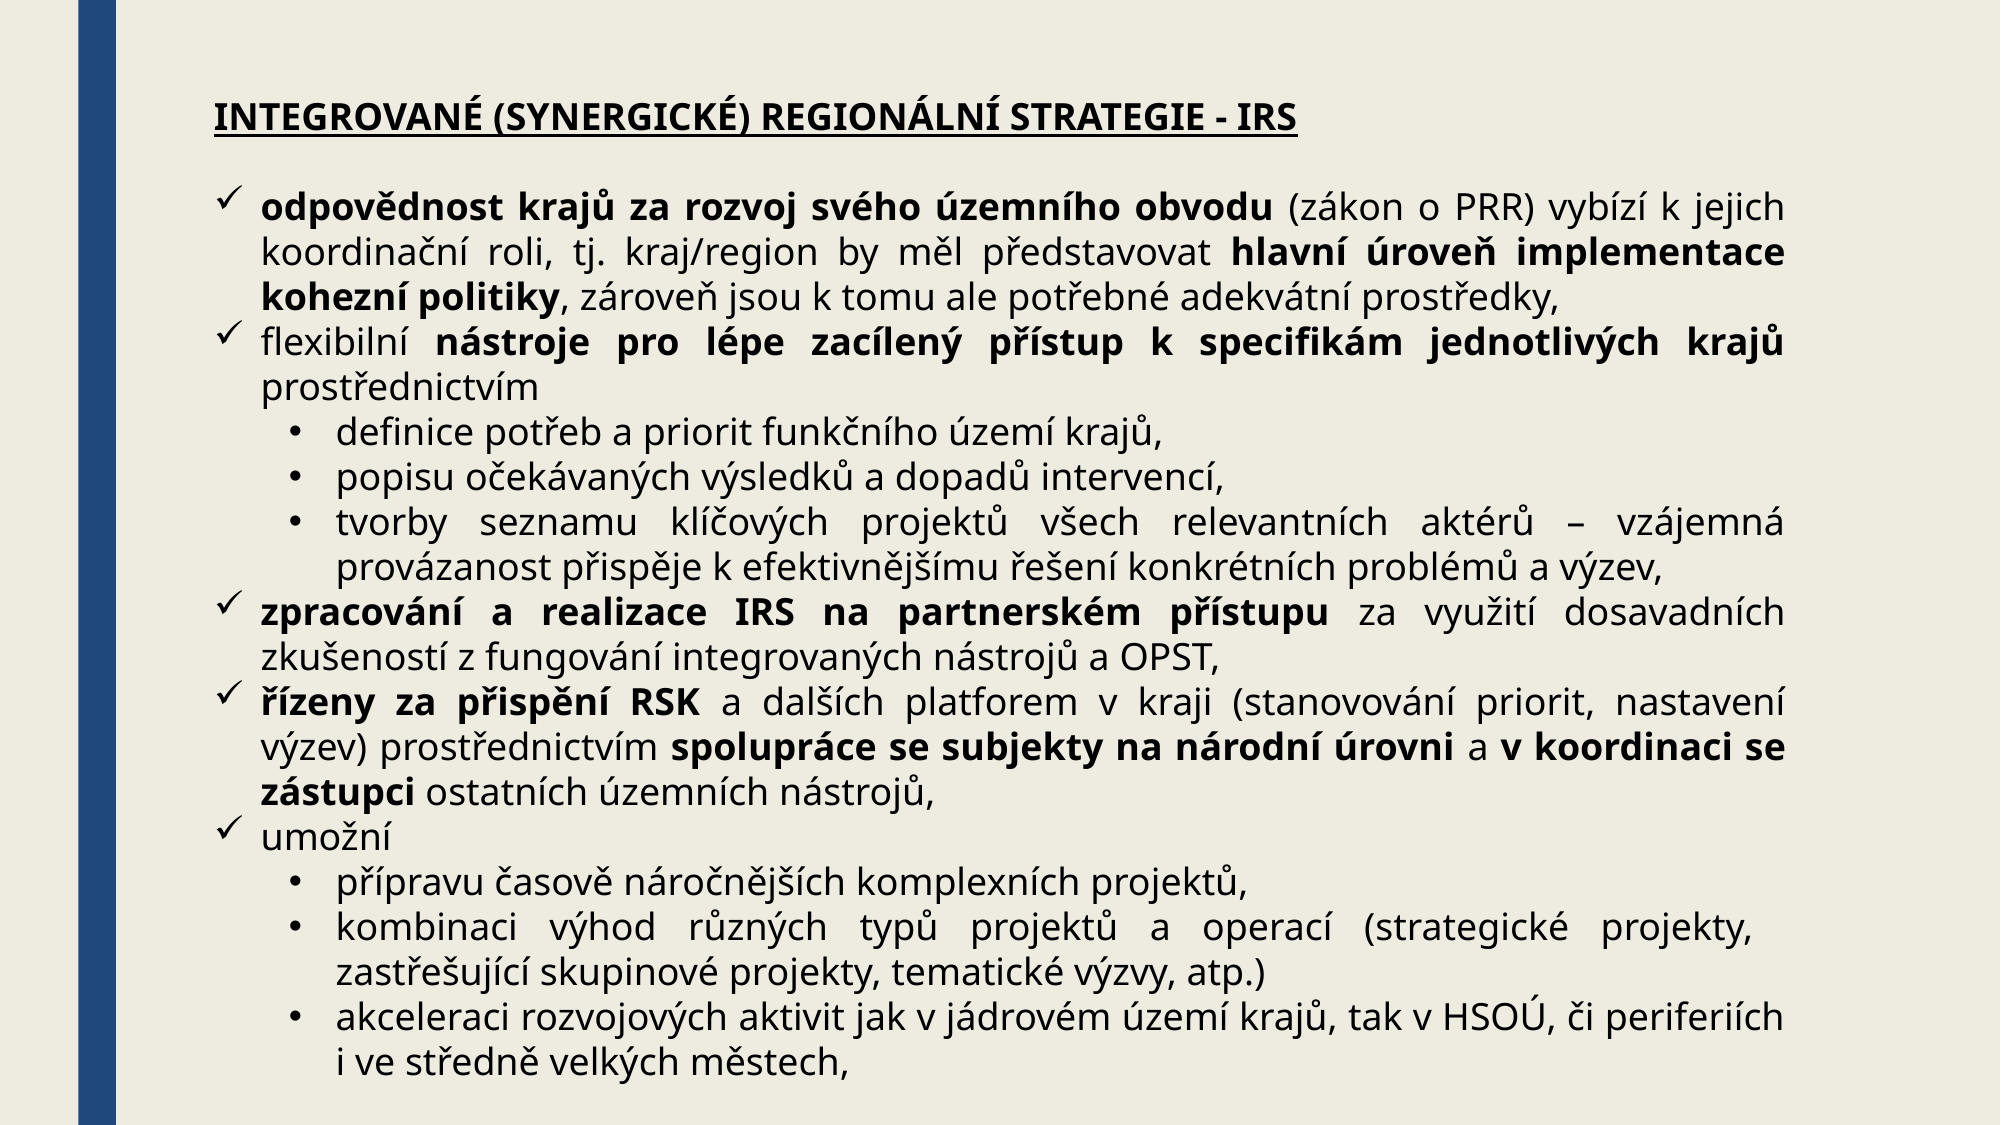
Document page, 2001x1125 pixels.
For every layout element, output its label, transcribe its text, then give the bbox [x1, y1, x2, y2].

text_box INTEGROVANÉ (SYNERGICKÉ) REGIONÁLNÍ STRATEGIE - IRS odpovědnost krajů za rozvoj svého územního obvodu (zákon o PRR) vybízí k jejich koordinační roli, tj. kraj/region by měl představovat hlavní úroveň implementace kohezní politiky, zároveň jsou k tomu ale potřebné adekvátní prostředky, flexibilní nástroje pro lépe zacílený přístup k specifikám jednotlivých krajů prostřednictvím definice potřeb a priorit funkčního území krajů, popisu očekávaných výsledků a dopadů intervencí, tvorby seznamu klíčových projektů všech relevantních aktérů – vzájemná provázanost přispěje k efektivnějšímu řešení konkrétních problémů a výzev, zpracování a realizace IRS na partnerském přístupu za využití dosavadních zkušeností z fungování integrovaných nástrojů a OPST, řízeny za přispění RSK a dalších platforem v kraji (stanovování priorit, nastavení výzev) prostřednictvím spolupráce se subjekty na národní úrovni a v koordinaci se zástupci ostatních územních nástrojů, umožní přípravu časově náročnějších komplexních projektů, kombinaci výhod různých typů projektů a operací (strategické projekty, zastřešující skupinové projekty, tematické výzvy, atp.) akceleraci rozvojových aktivit jak v jádrovém území krajů, tak v HSOÚ, či periferiích i ve středně velkých městech, [199, 85, 1801, 1125]
